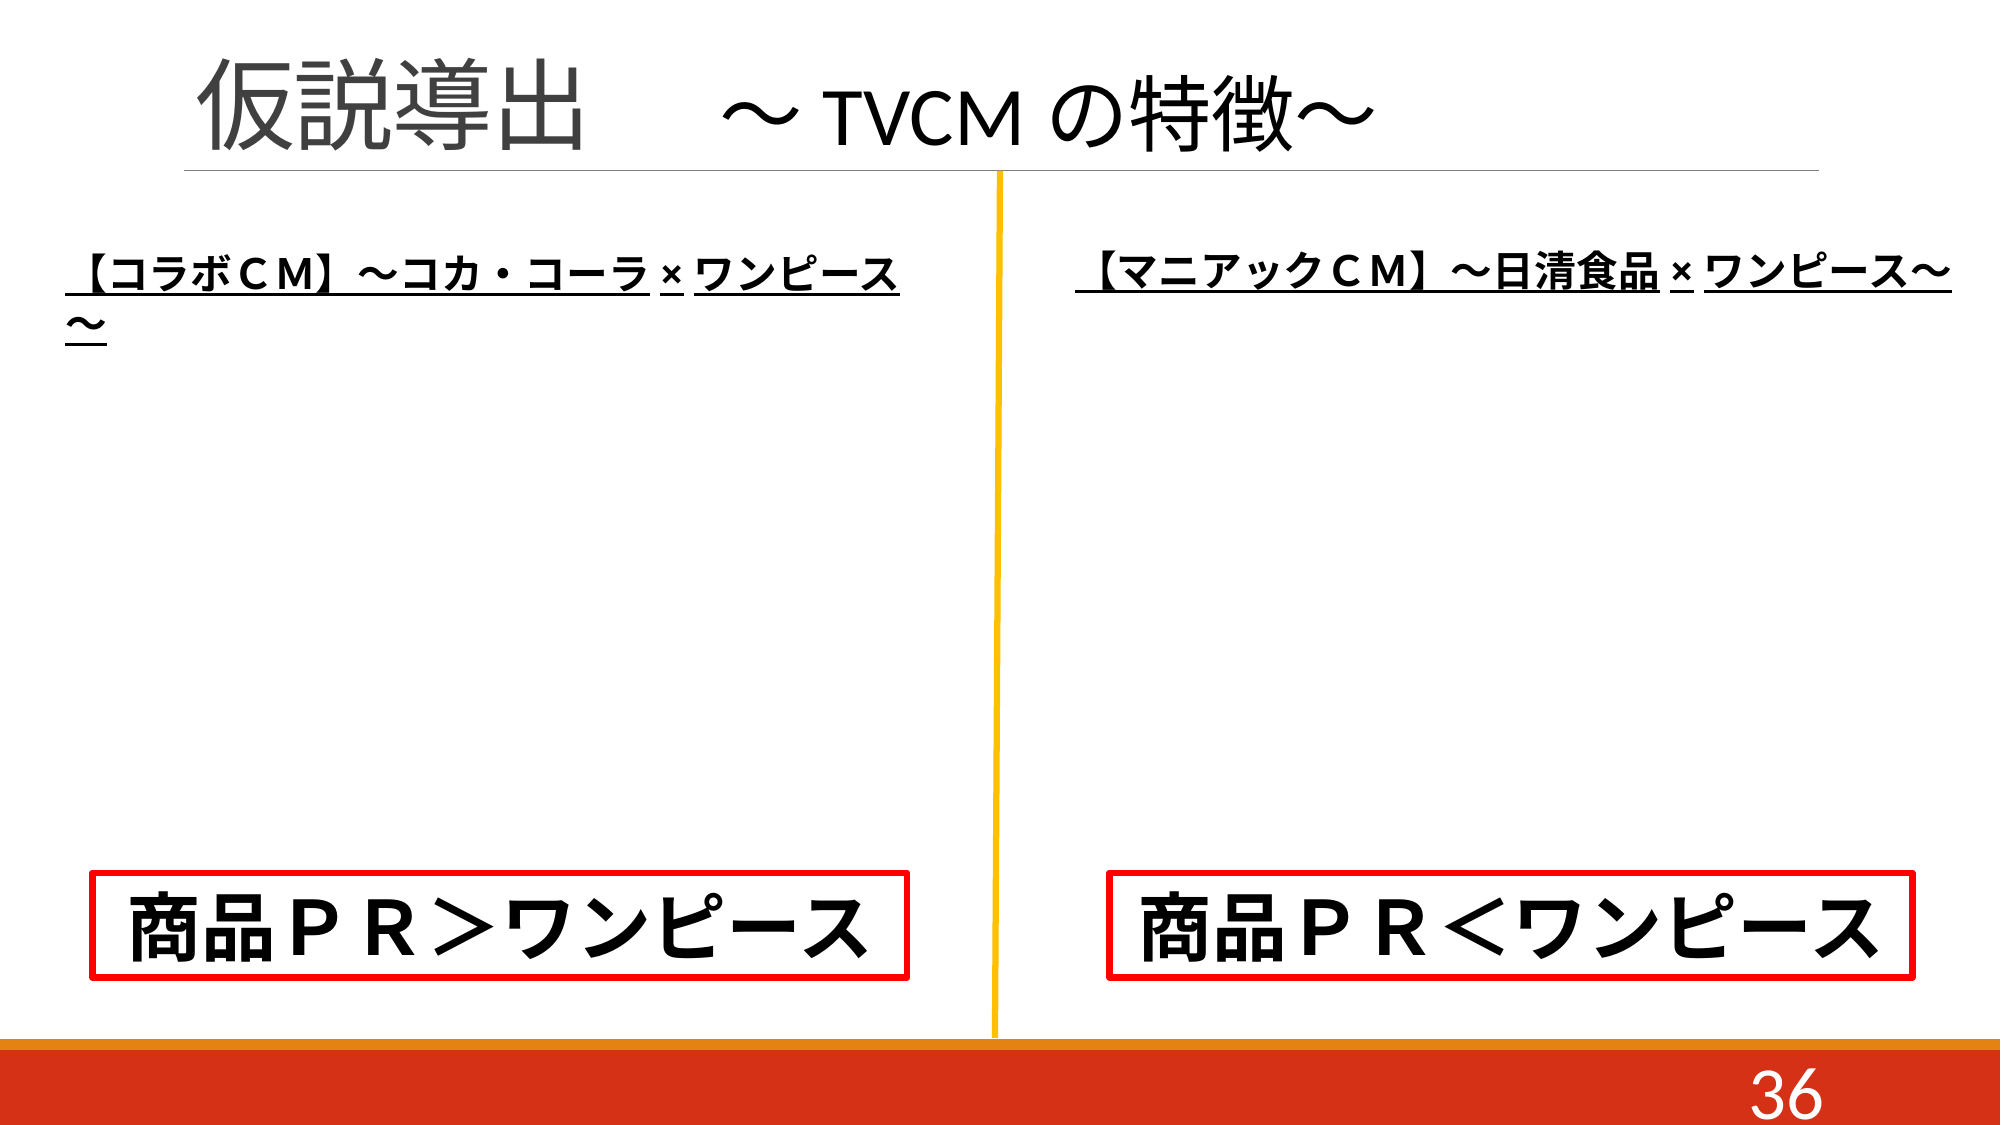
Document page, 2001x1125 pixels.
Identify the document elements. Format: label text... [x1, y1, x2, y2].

text_box 商品ＰＲ＜ワンピース [1109, 872, 1913, 978]
slide_number 36 [1624, 1059, 1840, 1120]
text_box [994, 170, 1001, 1039]
text_box 【マニアックＣＭ】～日清食品×ワンピース～ [1060, 237, 1980, 303]
title 仮説導出 [180, 28, 1830, 171]
text_box ～TVCMの特徴～ [704, 55, 1394, 170]
text_box 【コラボＣＭ】～コカ・コーラ×ワンピース～ [50, 240, 951, 356]
text_box 商品ＰＲ＞ワンピース [92, 872, 908, 978]
